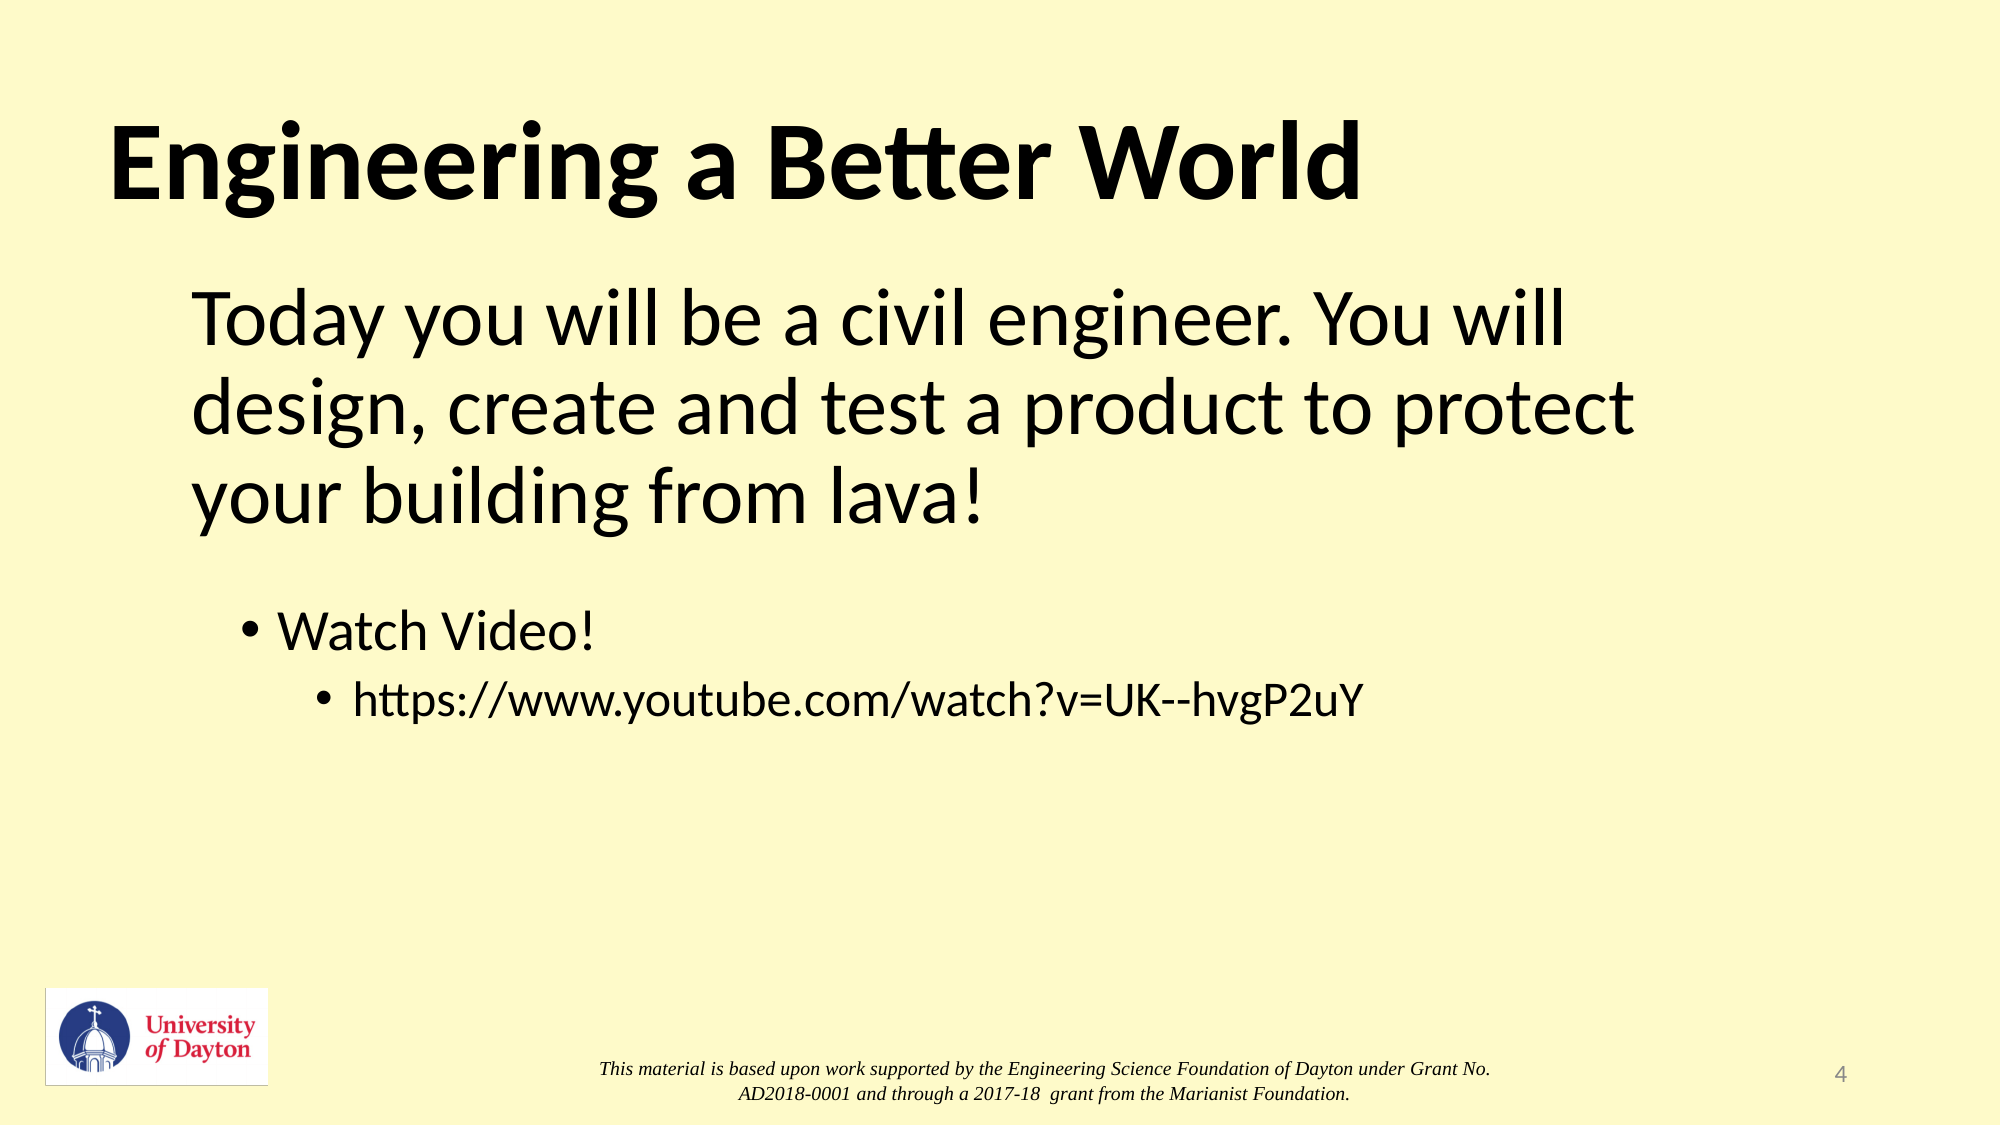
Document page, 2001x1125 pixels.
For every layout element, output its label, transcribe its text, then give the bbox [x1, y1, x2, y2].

title Today you will be a civil engineer. You will design, create and test a product to protect your building from lava! [176, 259, 1819, 557]
list Watch Video! https://www.youtube.com/watch?v=UK--hvgP2uY [225, 592, 1951, 863]
picture [5, 841, 307, 1125]
text_box Engineering a Better World [93, 81, 1819, 246]
